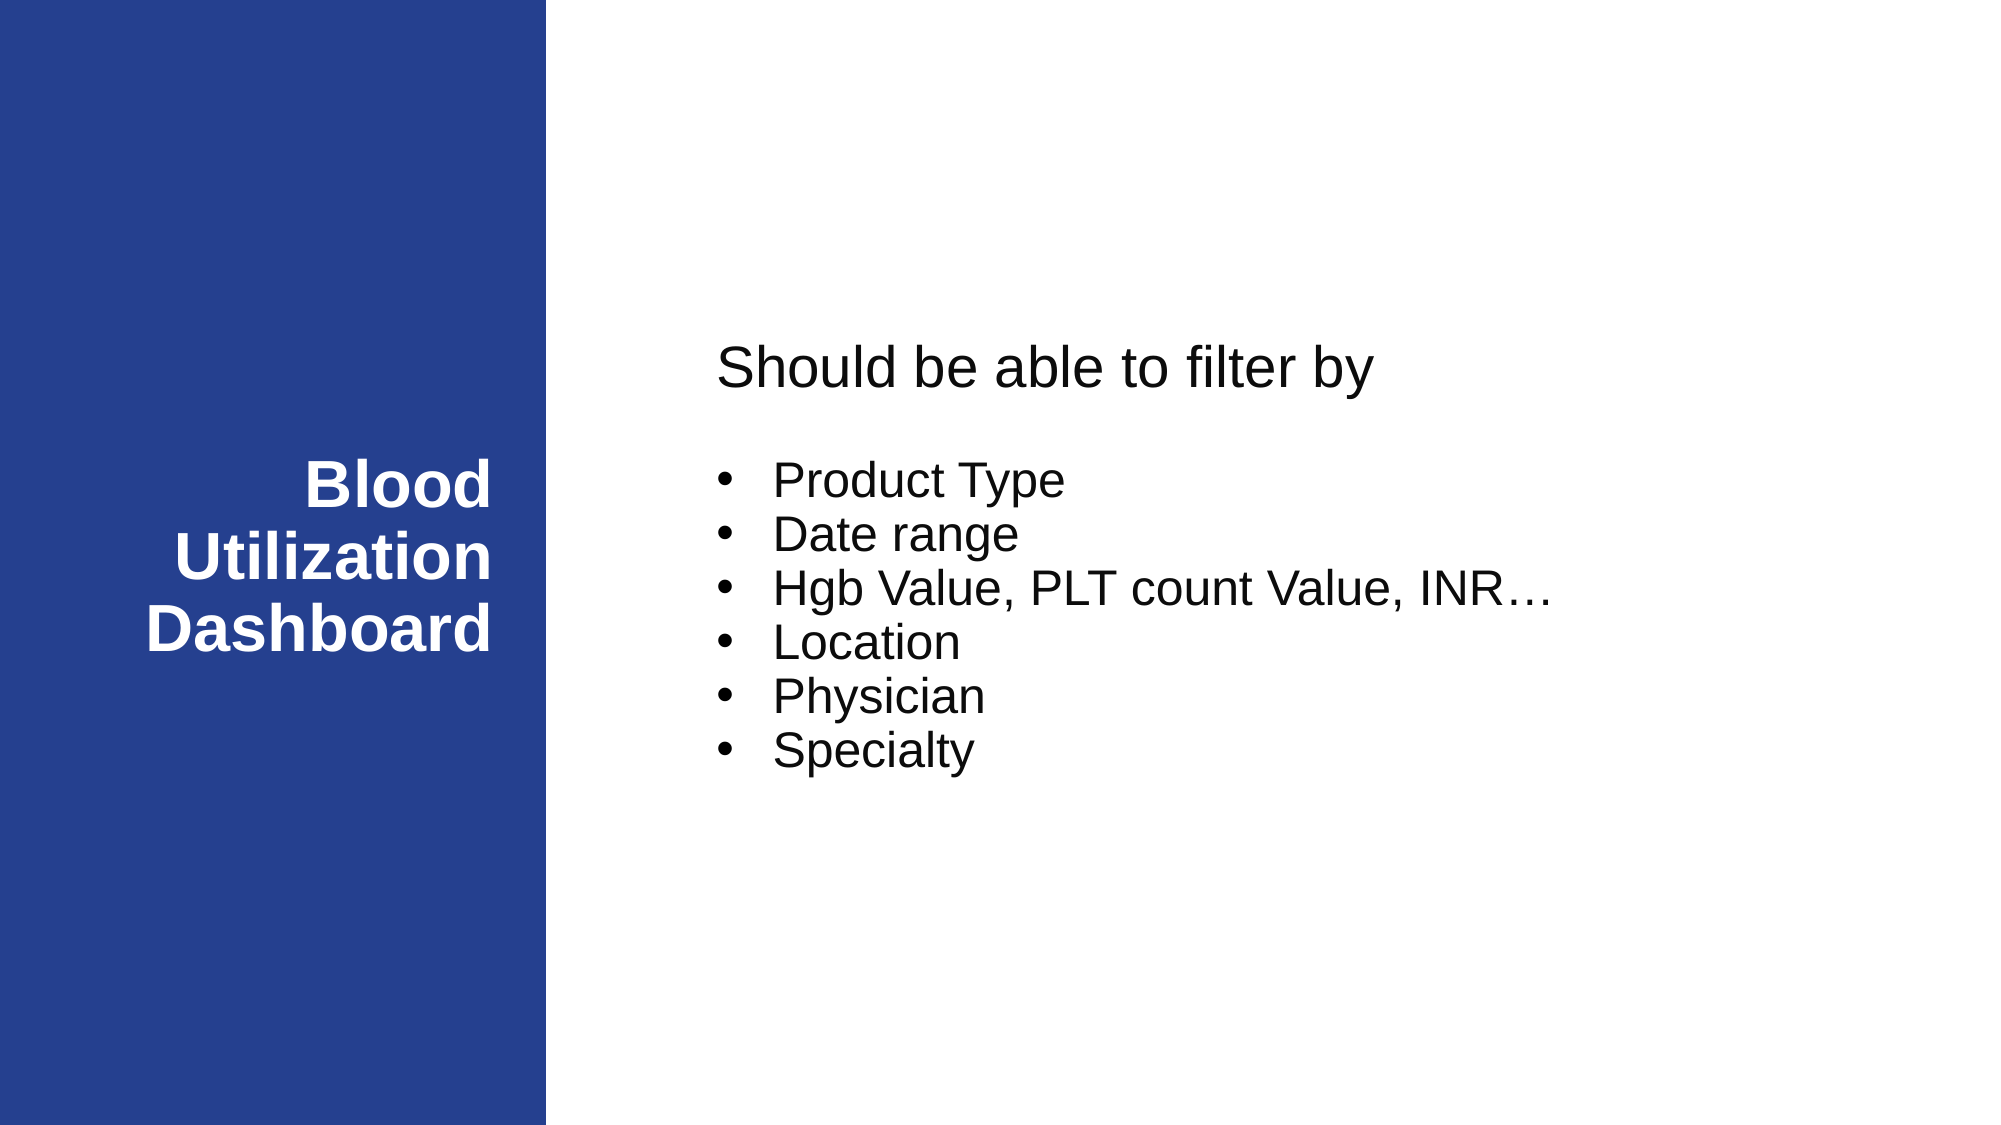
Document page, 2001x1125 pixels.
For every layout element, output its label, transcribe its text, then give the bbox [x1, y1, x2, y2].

list Should be able to filter by Product Type Date range Hgb Value, PLT count Value, INR… Location Physician Specialty [701, 107, 1866, 1009]
title Blood Utilization Dashboard [37, 448, 509, 667]
